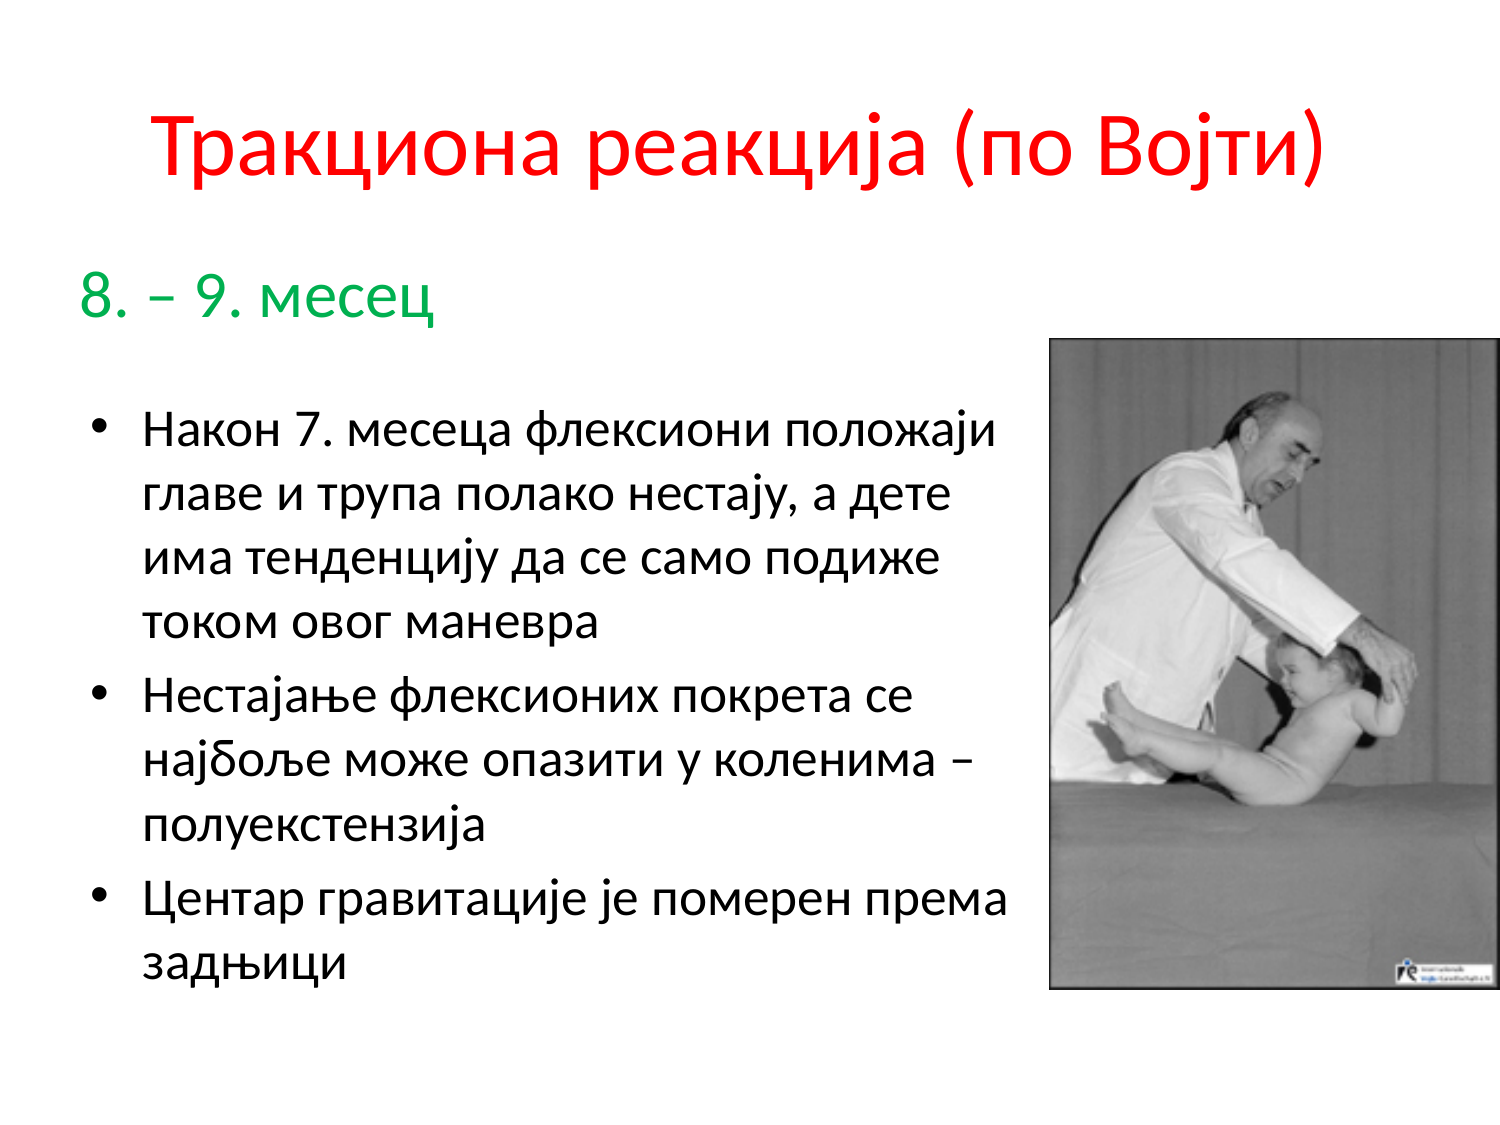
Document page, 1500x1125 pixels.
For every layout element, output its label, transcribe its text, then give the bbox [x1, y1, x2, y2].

list Након 7. месеца флексиони положаји главе и трупа полако нестају, а дете има тенденцију да се само подиже током овог маневра Нестајање флексионих покрета се најбоље може опазити у коленима – полуекстензија Центар гравитације је померен према задњици [75, 385, 1046, 1005]
title Тракциона реакција (по Војти) [75, 45, 1425, 233]
picture [1049, 337, 1500, 991]
text_box 8. – 9. месец [64, 243, 1376, 339]
